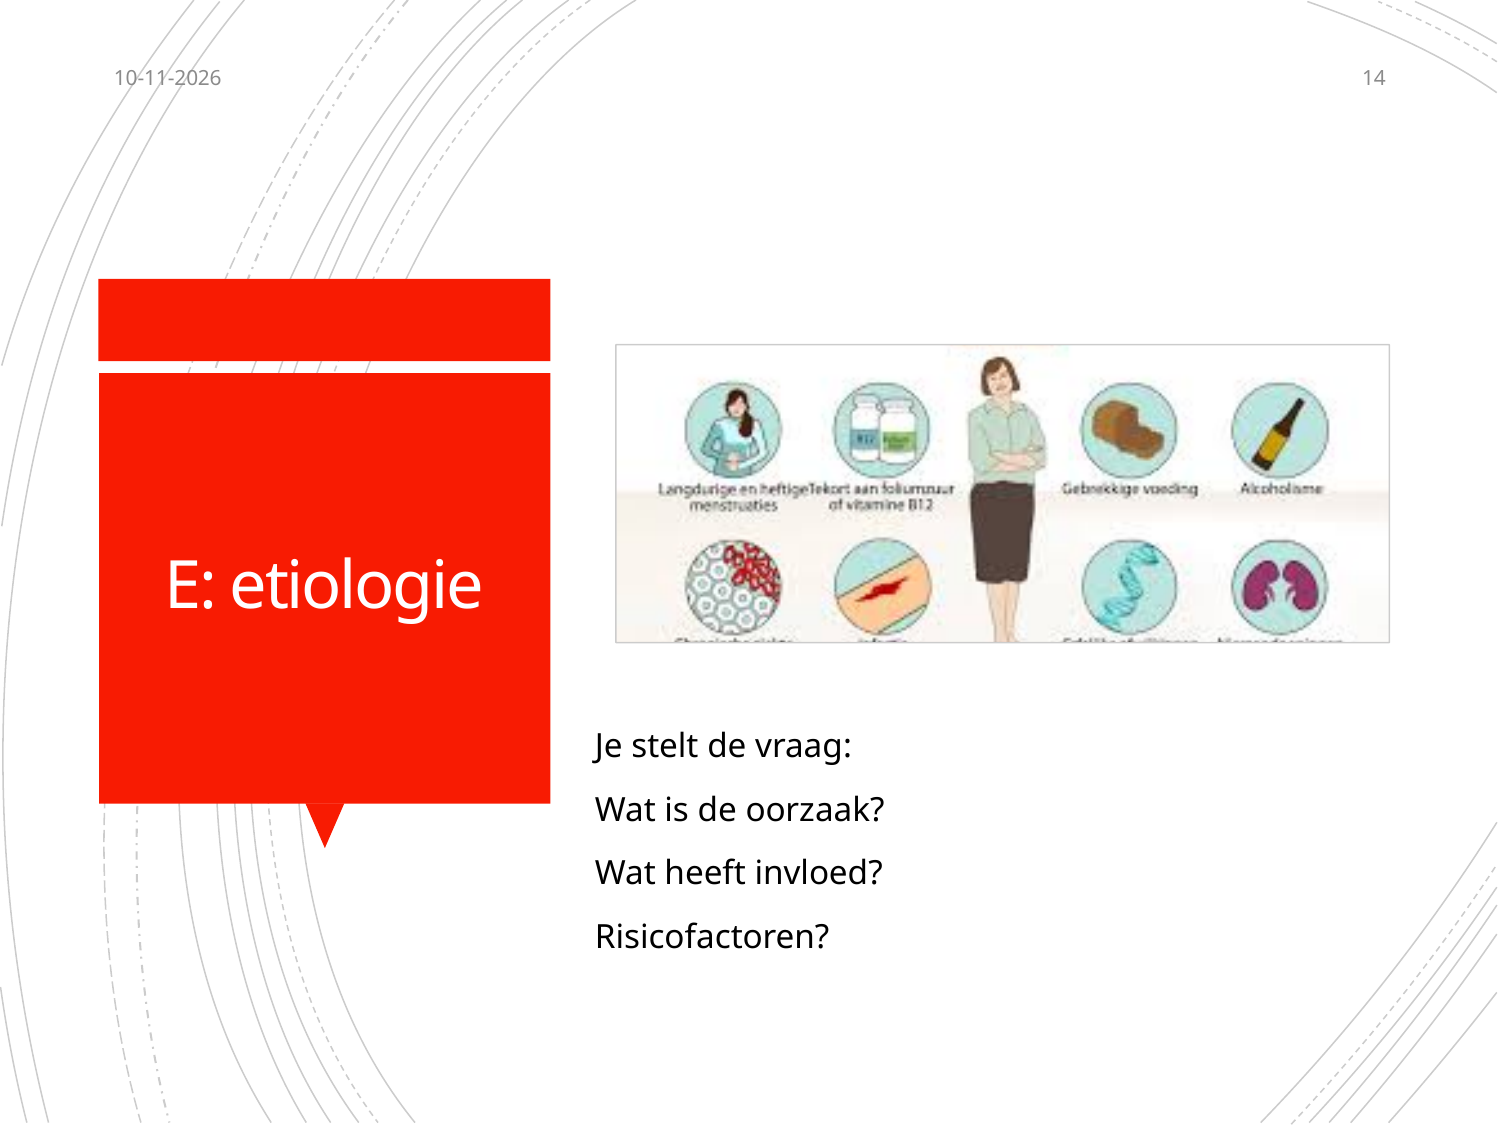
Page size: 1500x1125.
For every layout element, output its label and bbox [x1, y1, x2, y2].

text_box [0, 0, 1498, 1125]
text_box [98, 278, 551, 849]
picture [616, 345, 1389, 642]
